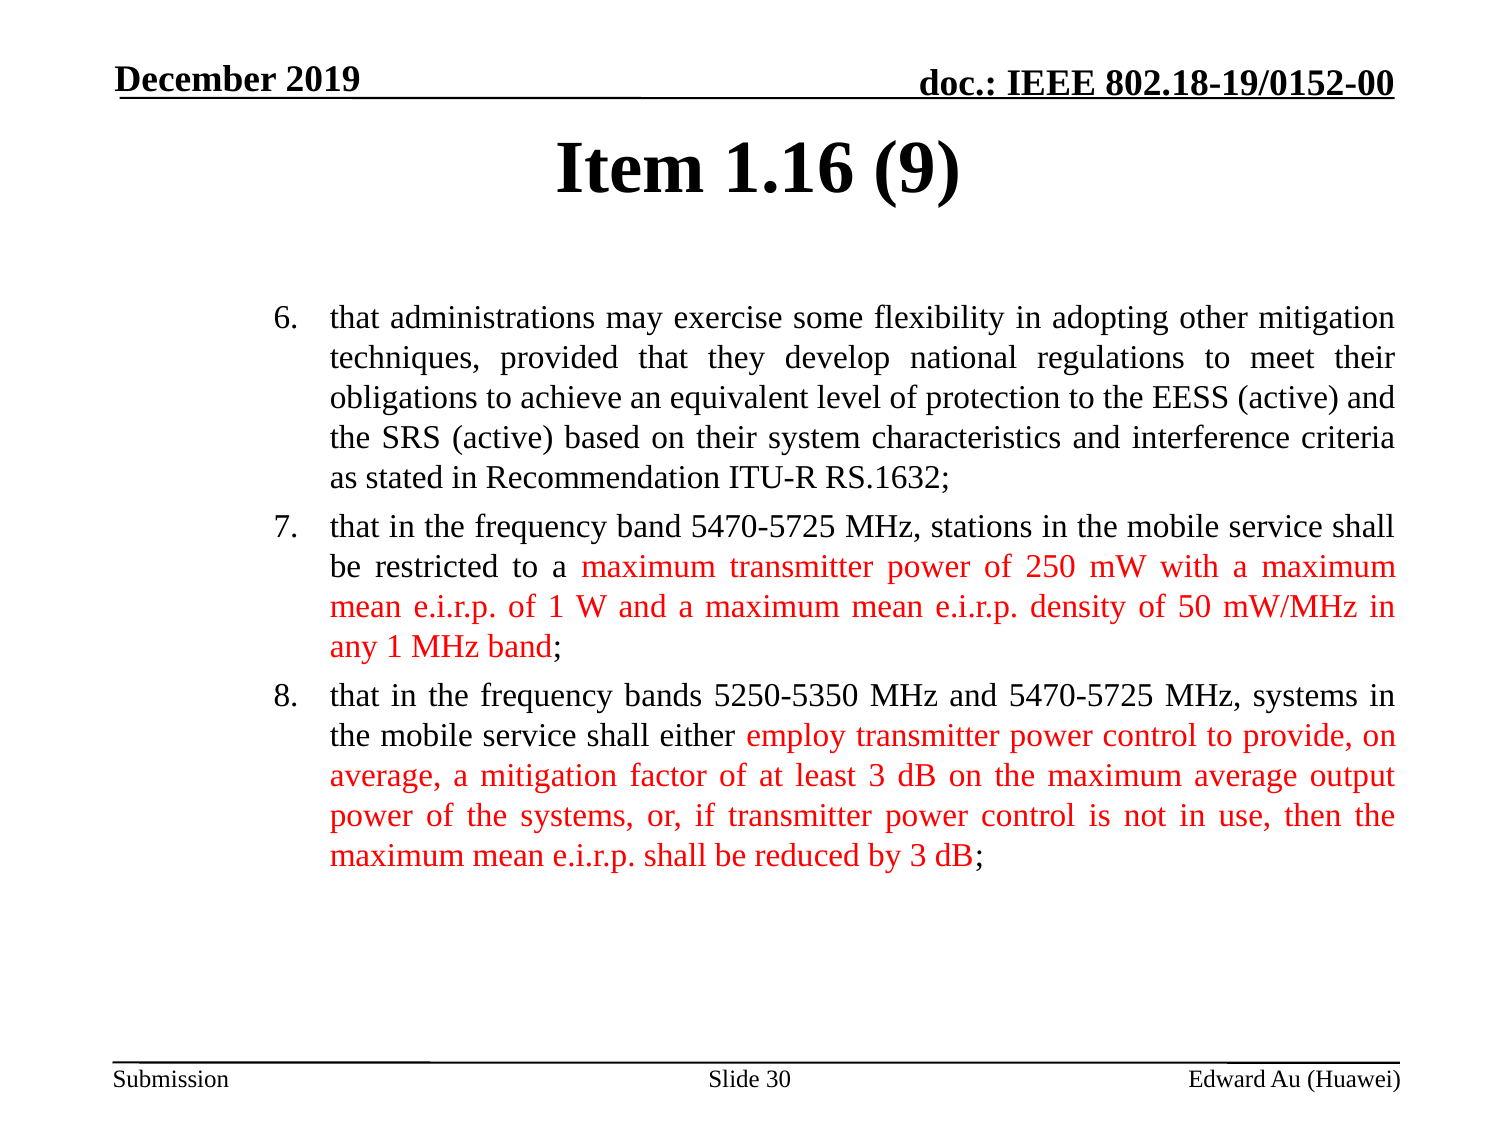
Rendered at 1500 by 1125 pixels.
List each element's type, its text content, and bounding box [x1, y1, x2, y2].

title Item 1.16 (9) [120, 99, 1396, 226]
footer Edward Au (Huawei) [902, 1061, 1402, 1093]
slide_number Slide 30 [699, 1061, 800, 1123]
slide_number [114, 54, 493, 100]
list that administrations may exercise some flexibility in adopting other mitigation techniques, provided that they develop national regulations to meet their obligations to achieve an equivalent level of protection to the EESS (active) and the SRS (active) based on their system characteristics and interference criteria as stated in Recommendation ITU-R RS.1632; that in the frequency band 5470-5725 MHz, stations in the mobile service shall be restricted to a maximum transmitter power of 250 mW with a maximum mean e.i.r.p. of 1 W and a maximum mean e.i.r.p. density of 50 mW/MHz in any 1 MHz band; that in the frequency bands 5250-5350 MHz and 5470-5725 MHz, systems in the mobile service shall either employ transmitter power control to provide, on average, a mitigation factor of at least 3 dB on the maximum average output power of the systems, or, if transmitter power control is not in use, then the maximum mean e.i.r.p. shall be reduced by 3 dB; [108, 287, 1413, 1063]
